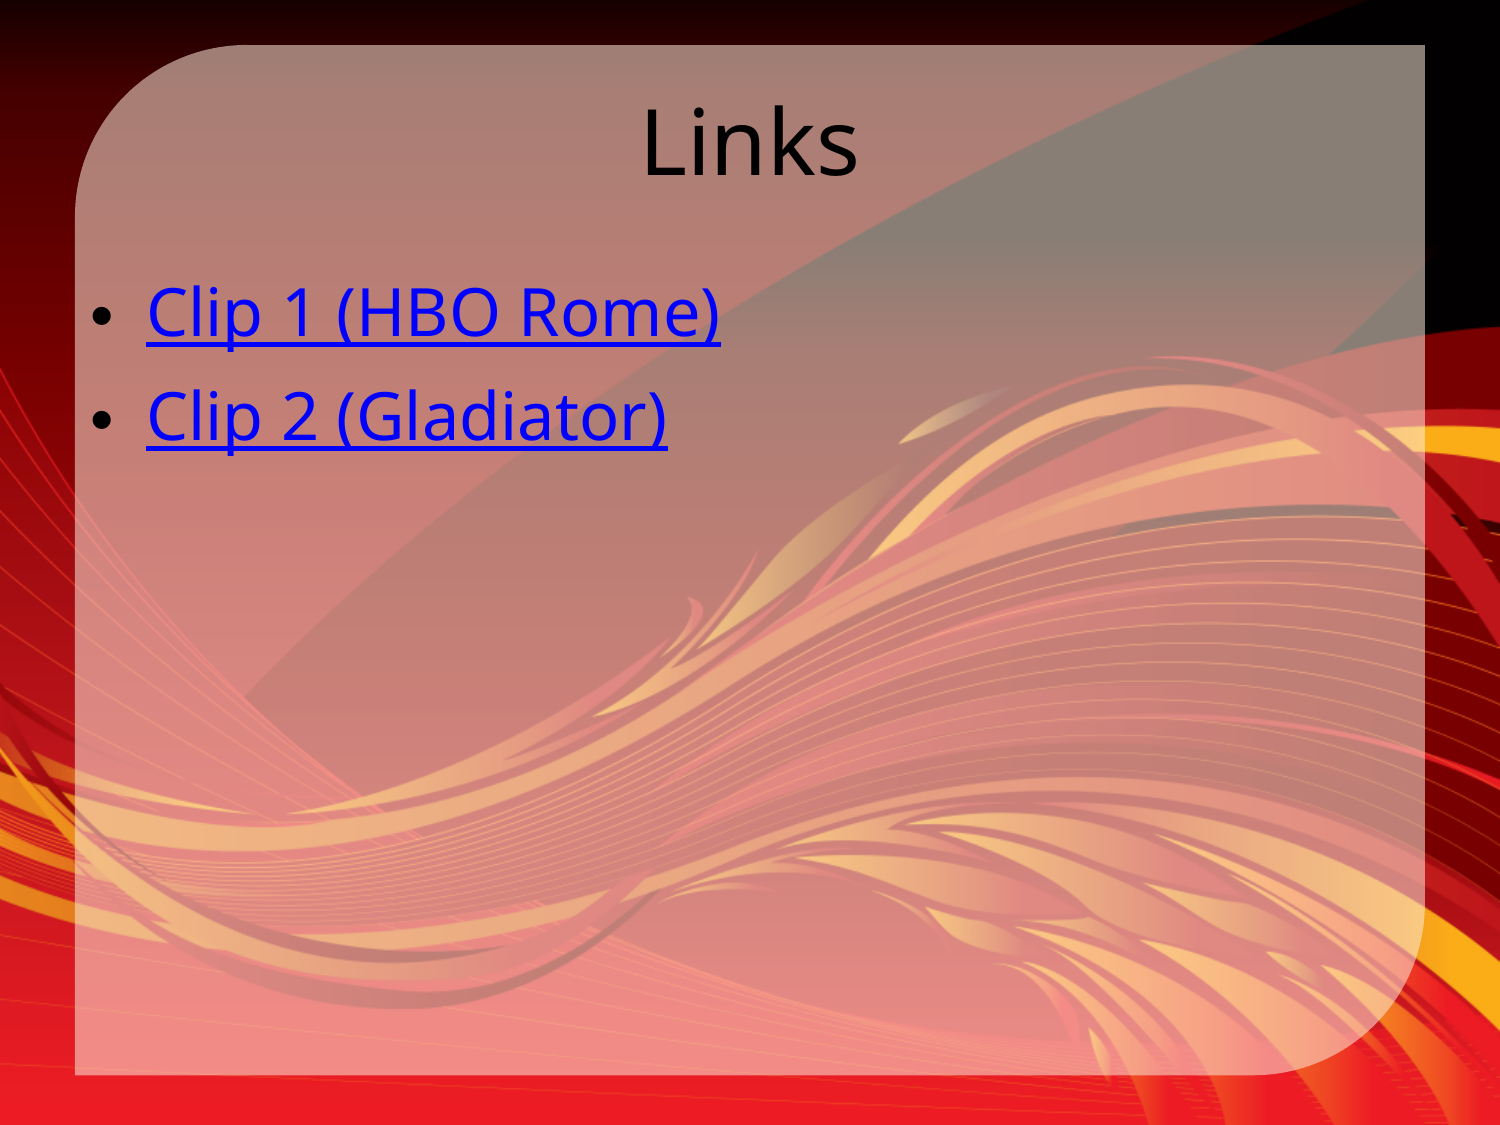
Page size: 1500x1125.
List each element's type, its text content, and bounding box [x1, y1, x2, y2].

title Links [75, 45, 1425, 233]
picture [0, 0, 1500, 1125]
list Clip 1 (HBO Rome) Clip 2 (Gladiator) [75, 262, 1425, 1005]
